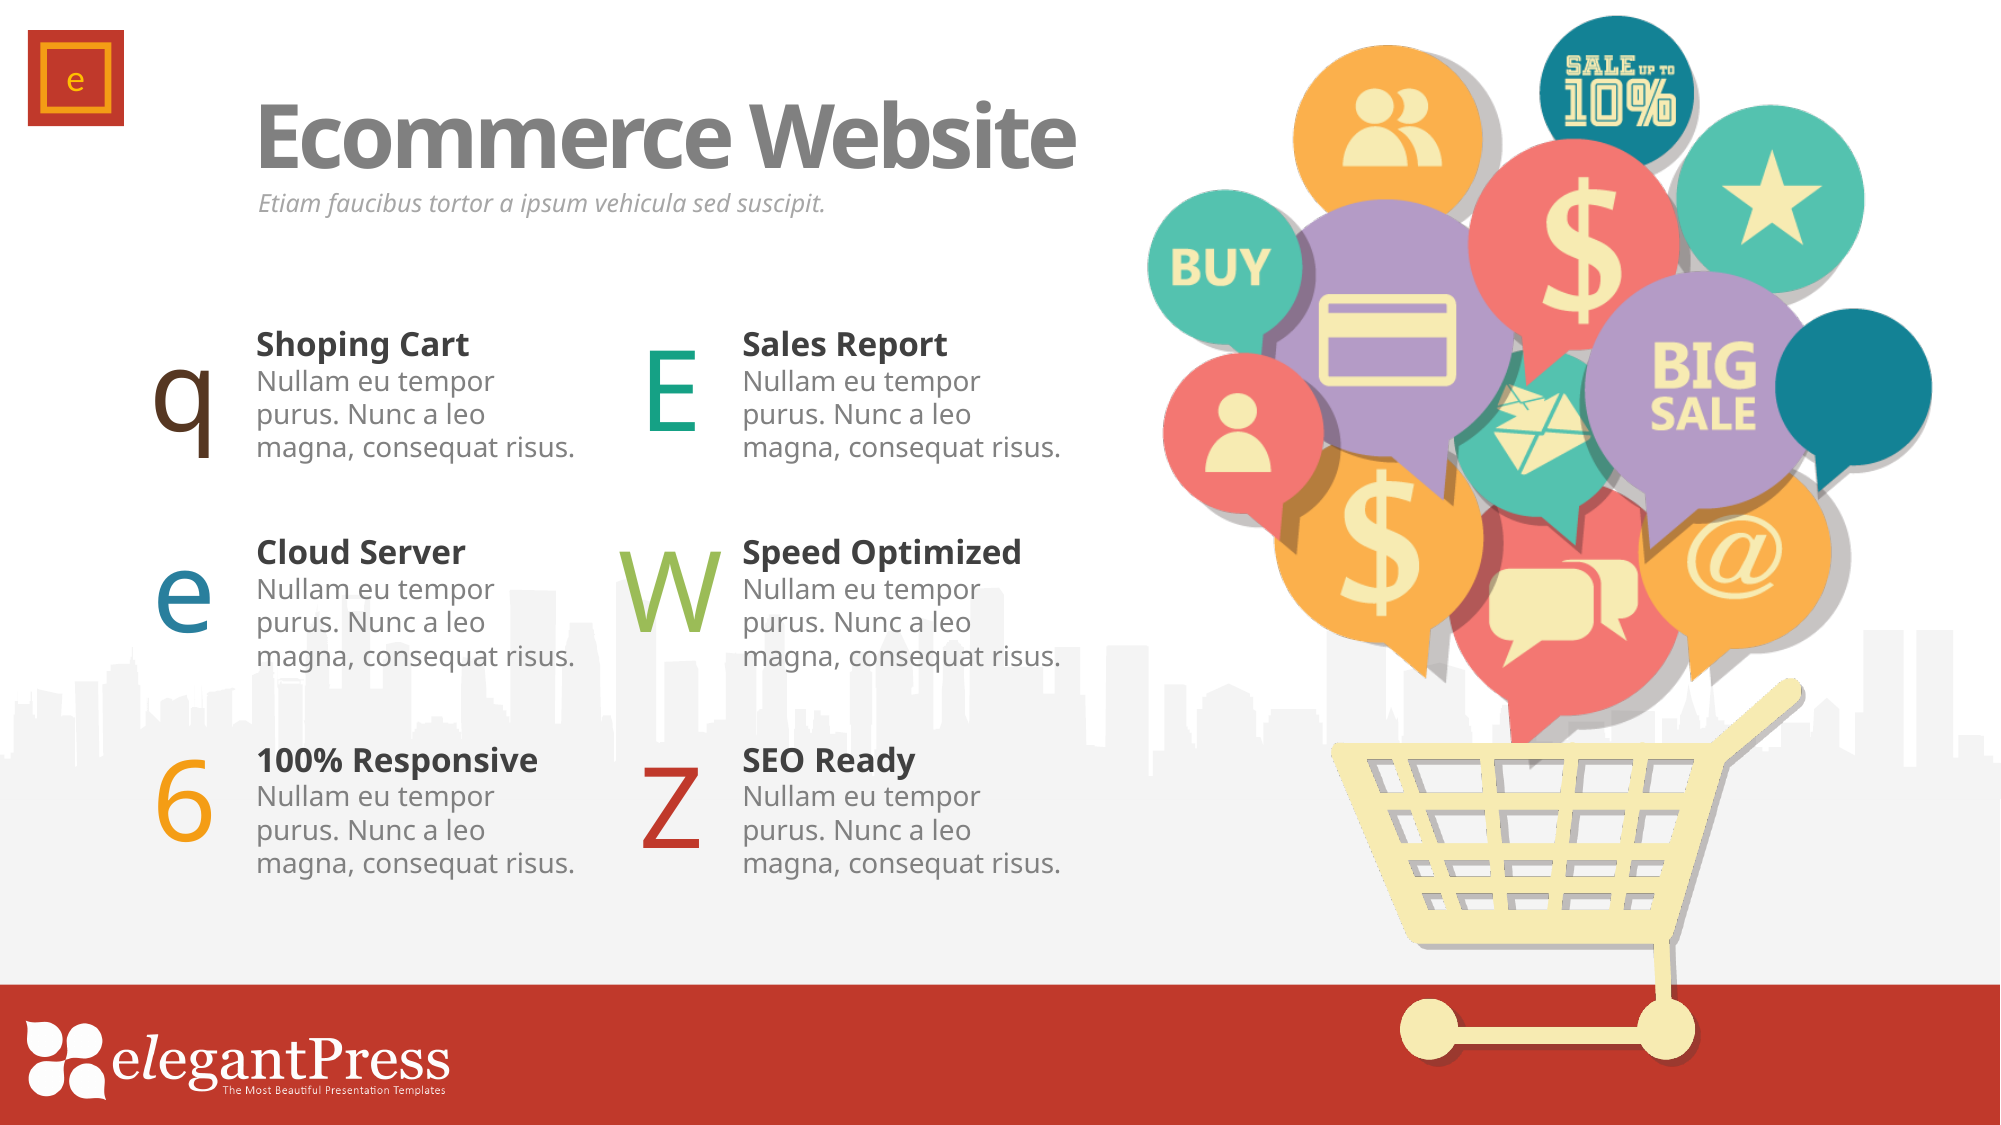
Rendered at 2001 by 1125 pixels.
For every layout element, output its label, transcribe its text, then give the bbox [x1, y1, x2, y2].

text_box Shoping Cart Nullam eu tempor purus. Nunc a leo magna, consequat risus. [246, 278, 588, 469]
picture [1106, 0, 1961, 1125]
text_box E [625, 311, 718, 462]
text_box e [137, 513, 232, 663]
text_box Cloud Server Nullam eu tempor purus. Nunc a leo magna, consequat risus. [246, 486, 588, 677]
text_box Speed Optimized Nullam eu tempor purus. Nunc a leo magna, consequat risus. [732, 486, 1074, 677]
text_box 6 [137, 721, 232, 872]
text_box W [604, 513, 739, 663]
text_box Ecommerce Website [243, 74, 1091, 192]
text_box 100% Responsive Nullam eu tempor purus. Nunc a leo magna, consequat risus. [246, 694, 588, 884]
text_box SEO Ready Nullam eu tempor purus. Nunc a leo magna, consequat risus. [732, 694, 1074, 884]
picture [17, 1012, 454, 1111]
text_box Z [624, 728, 719, 878]
text_box Sales Report Nullam eu tempor purus. Nunc a leo magna, consequat risus. [732, 278, 1074, 469]
text_box q [134, 311, 234, 462]
text_box Etiam faucibus tortor a ipsum vehicula sed suscipit. [248, 182, 1106, 223]
